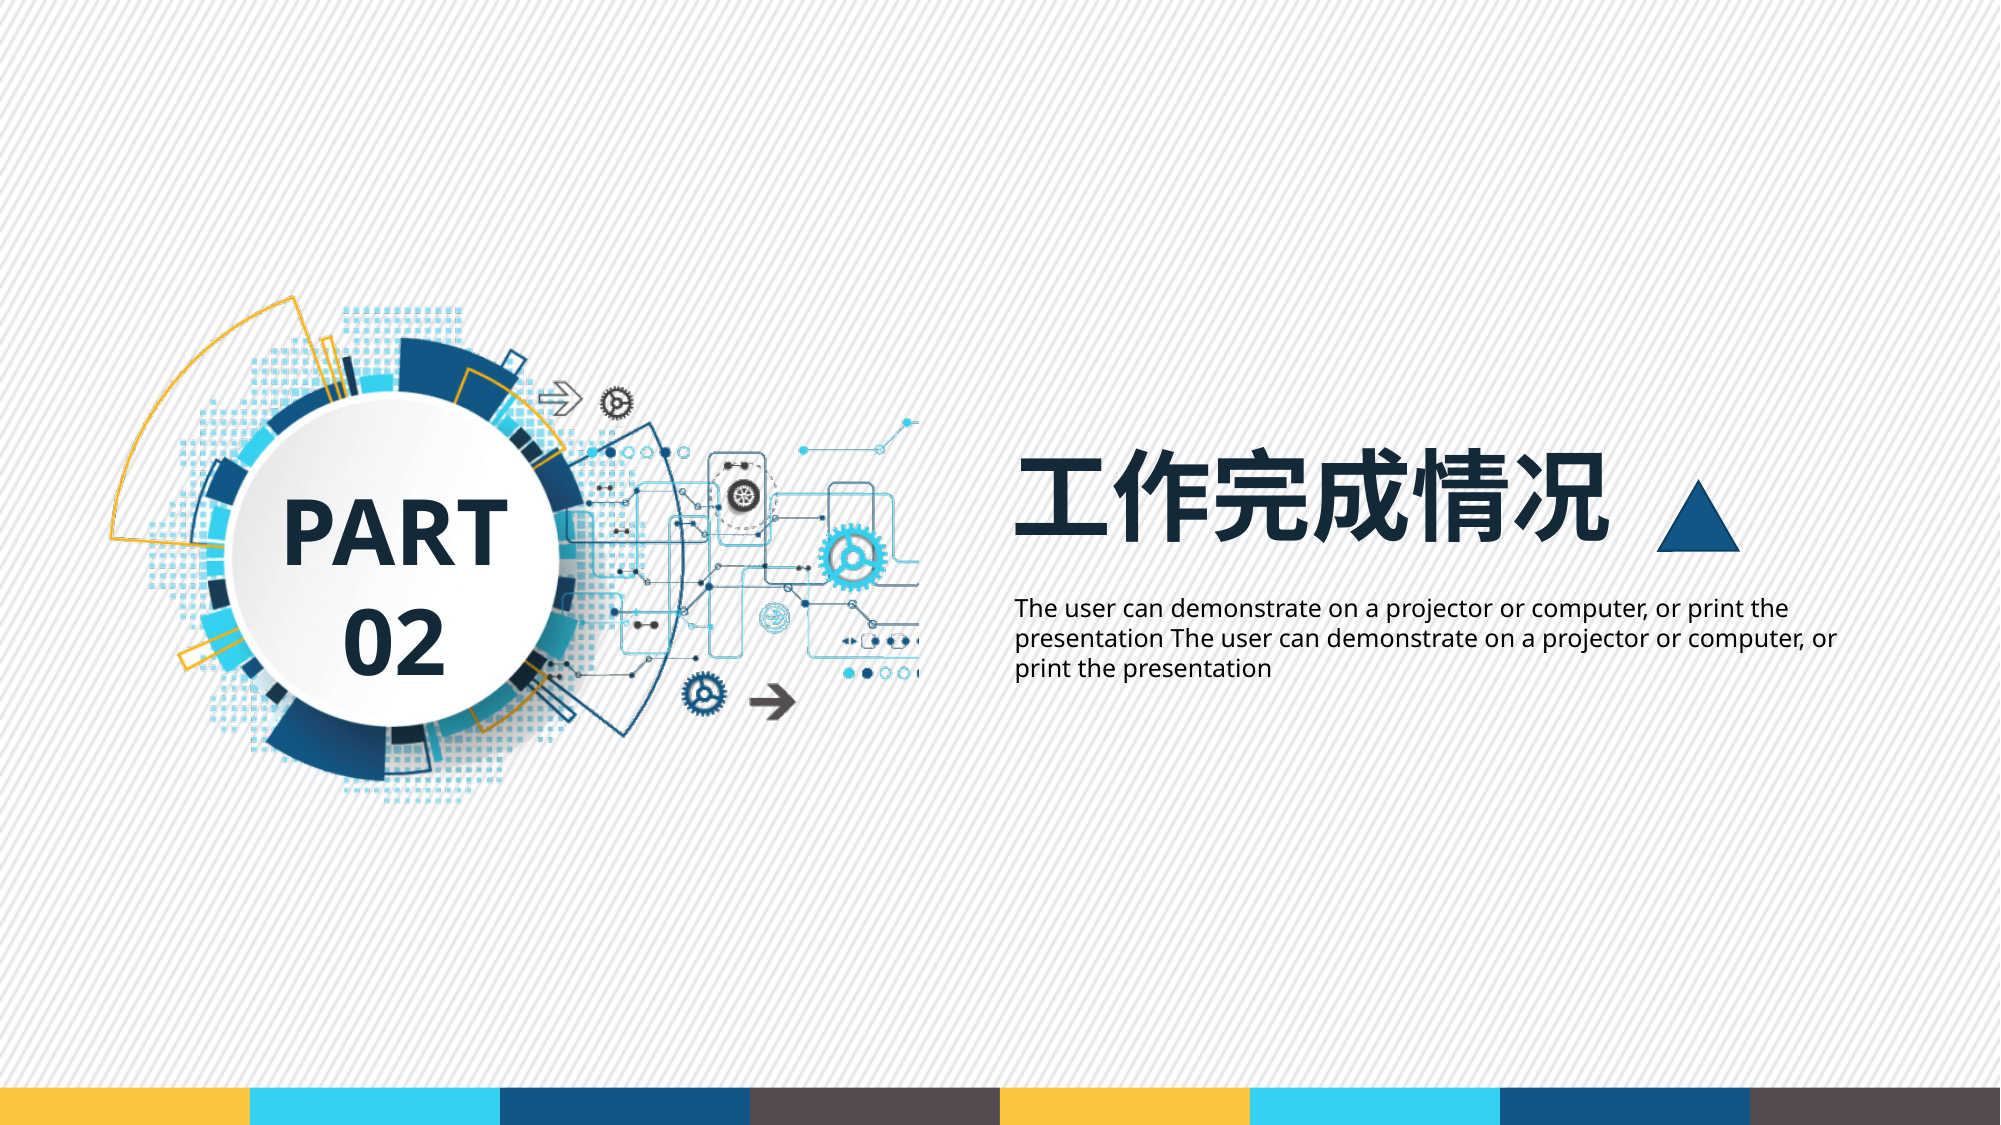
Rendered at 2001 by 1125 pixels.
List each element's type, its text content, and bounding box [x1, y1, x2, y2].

text_box The user can demonstrate on a projector or computer, or print the presentation The user can demonstrate on a projector or computer, or print the presentation [999, 585, 1865, 720]
picture [0, 0, 2000, 1087]
text_box [1656, 479, 1741, 552]
text_box 工作完成情况 [997, 426, 1759, 561]
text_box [0, 1087, 2000, 1125]
